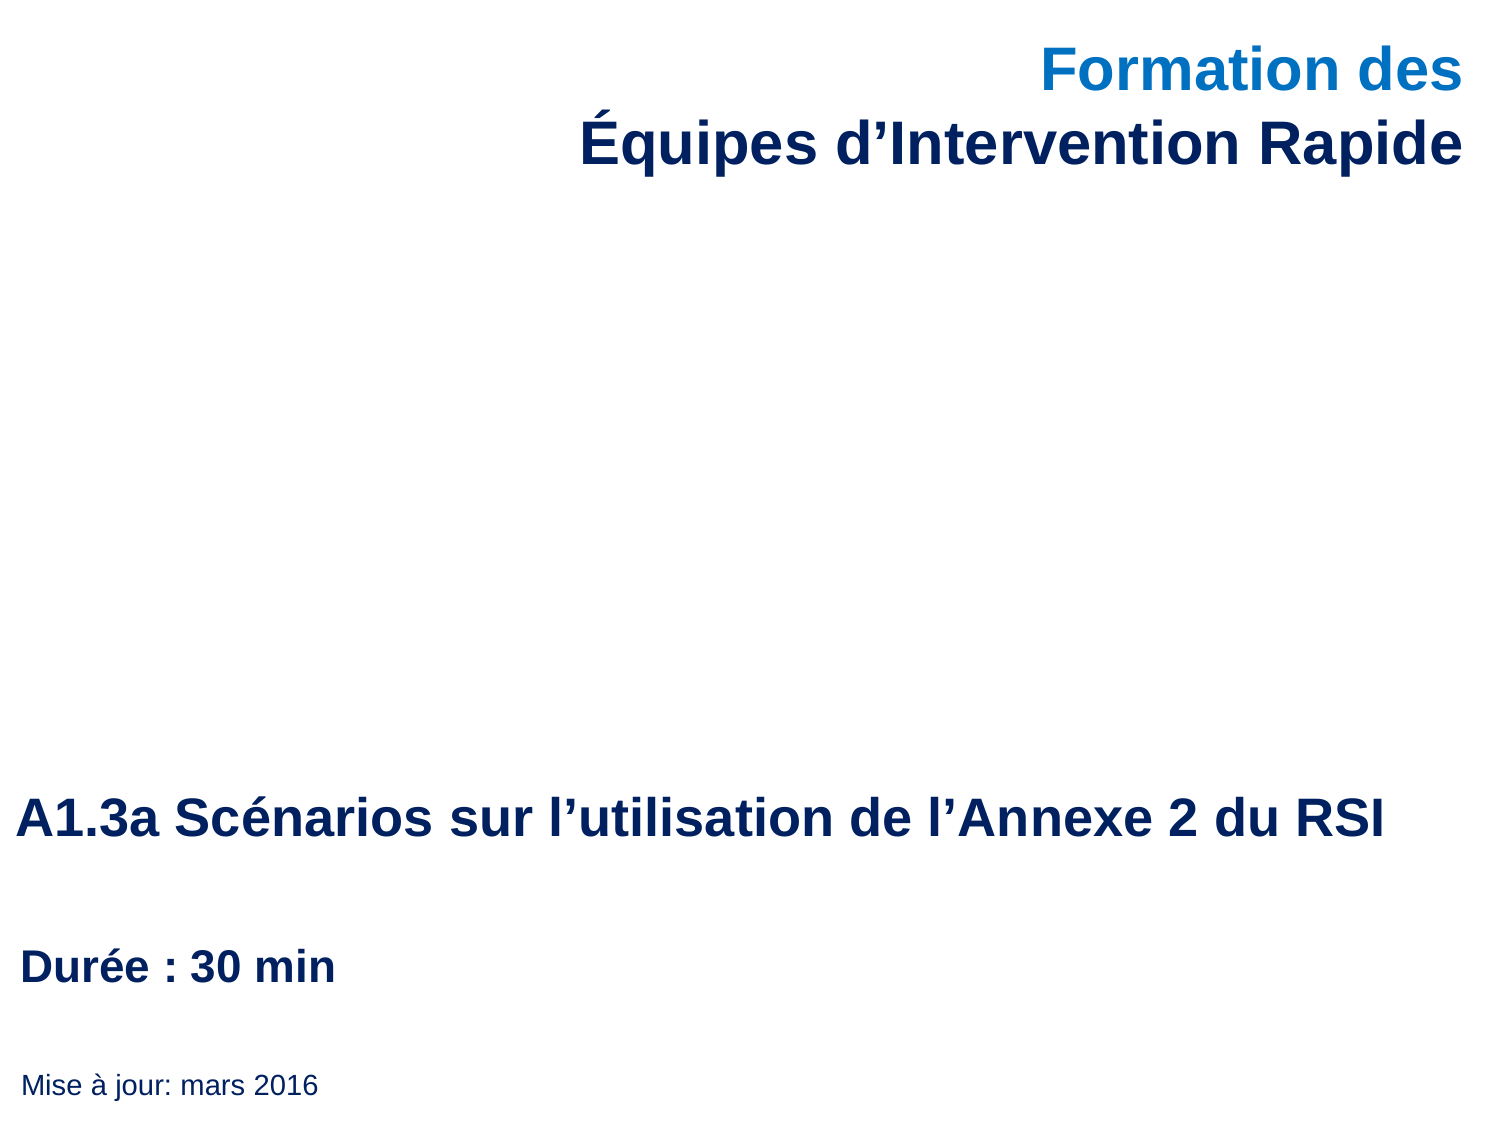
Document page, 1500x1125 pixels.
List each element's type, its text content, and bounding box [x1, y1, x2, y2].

text_box Mise à jour: mars 2016 [6, 1058, 334, 1109]
title Formation des Équipes d’Intervention Rapide [407, 19, 1496, 261]
subtitle A1.3a Scénarios sur l’utilisation de l’Annexe 2 du RSI [0, 775, 1500, 894]
text_box Durée : 30 min [5, 928, 585, 999]
